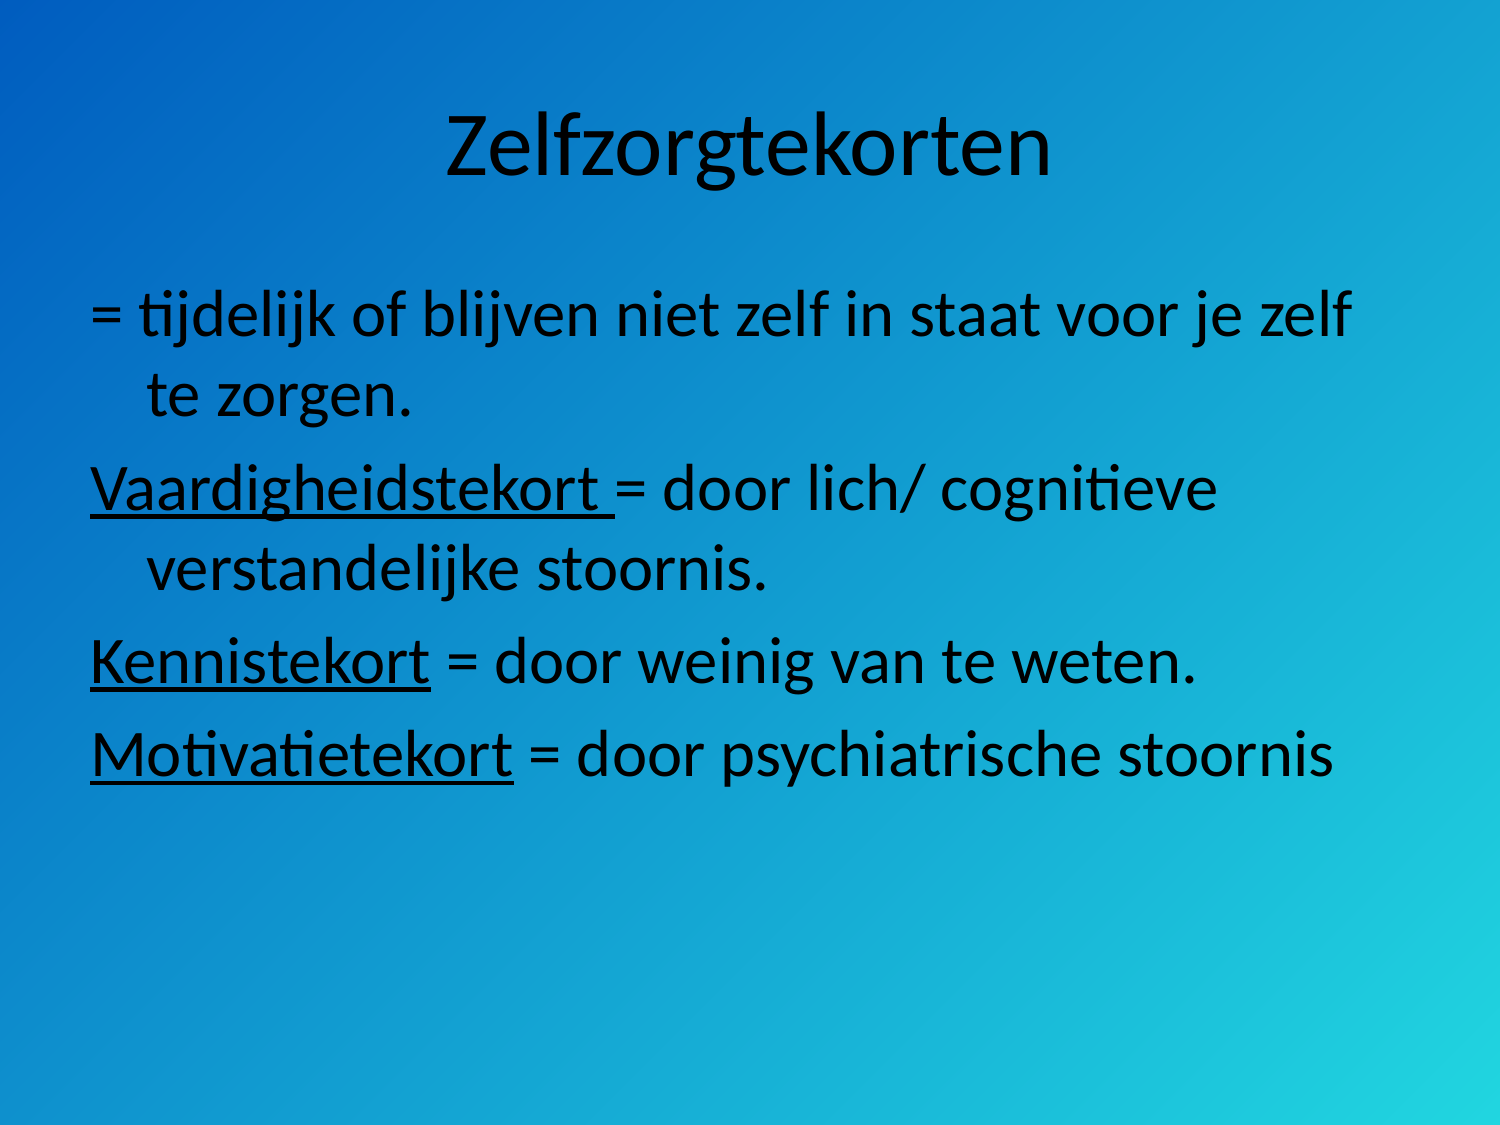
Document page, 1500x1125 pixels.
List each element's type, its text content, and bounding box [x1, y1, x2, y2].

title Zelfzorgtekorten [75, 45, 1425, 233]
list = tijdelijk of blijven niet zelf in staat voor je zelf te zorgen. Vaardigheidstekort = door lich/ cognitieve verstandelijke stoornis. Kennistekort = door weinig van te weten. Motivatietekort = door psychiatrische stoornis [75, 262, 1425, 1005]
